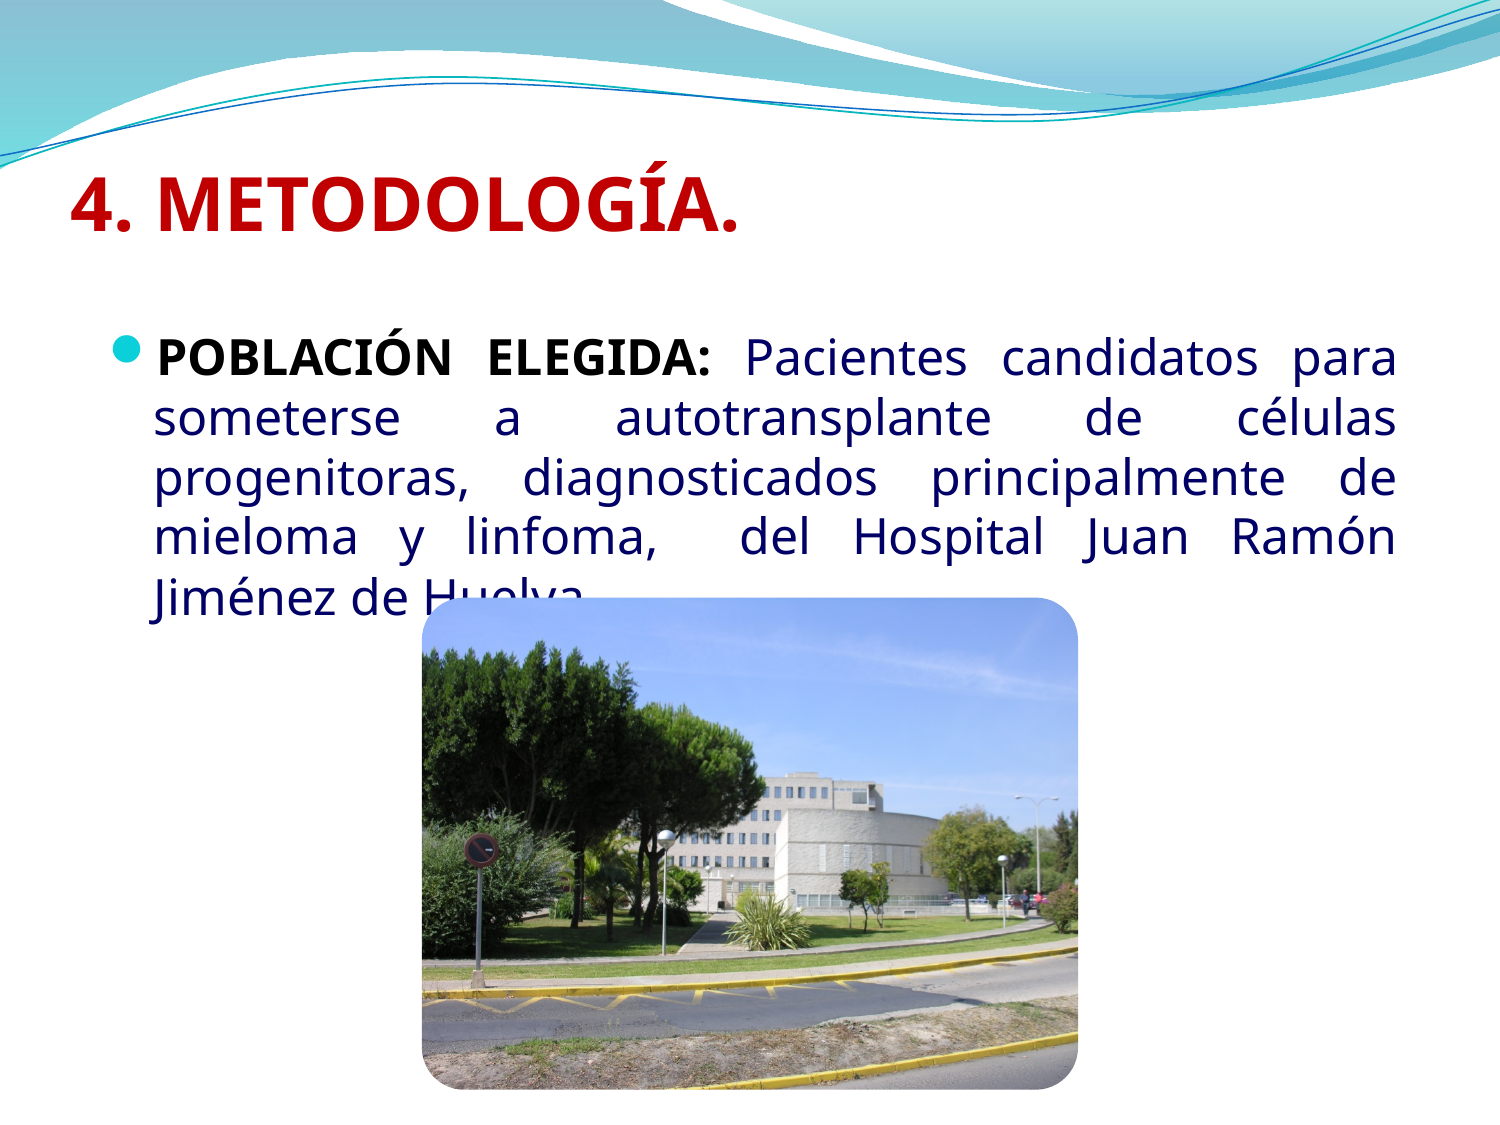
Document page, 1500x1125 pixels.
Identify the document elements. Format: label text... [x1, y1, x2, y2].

picture [421, 597, 1079, 1090]
list POBLACIÓN ELEGIDA: Pacientes candidatos para someterse a autotransplante de células progenitoras, diagnosticados principalmente de mieloma y linfoma, del Hospital Juan Ramón Jiménez de Huelva. [93, 317, 1414, 1125]
title 4. METODOLOGÍA. [70, 58, 1421, 247]
